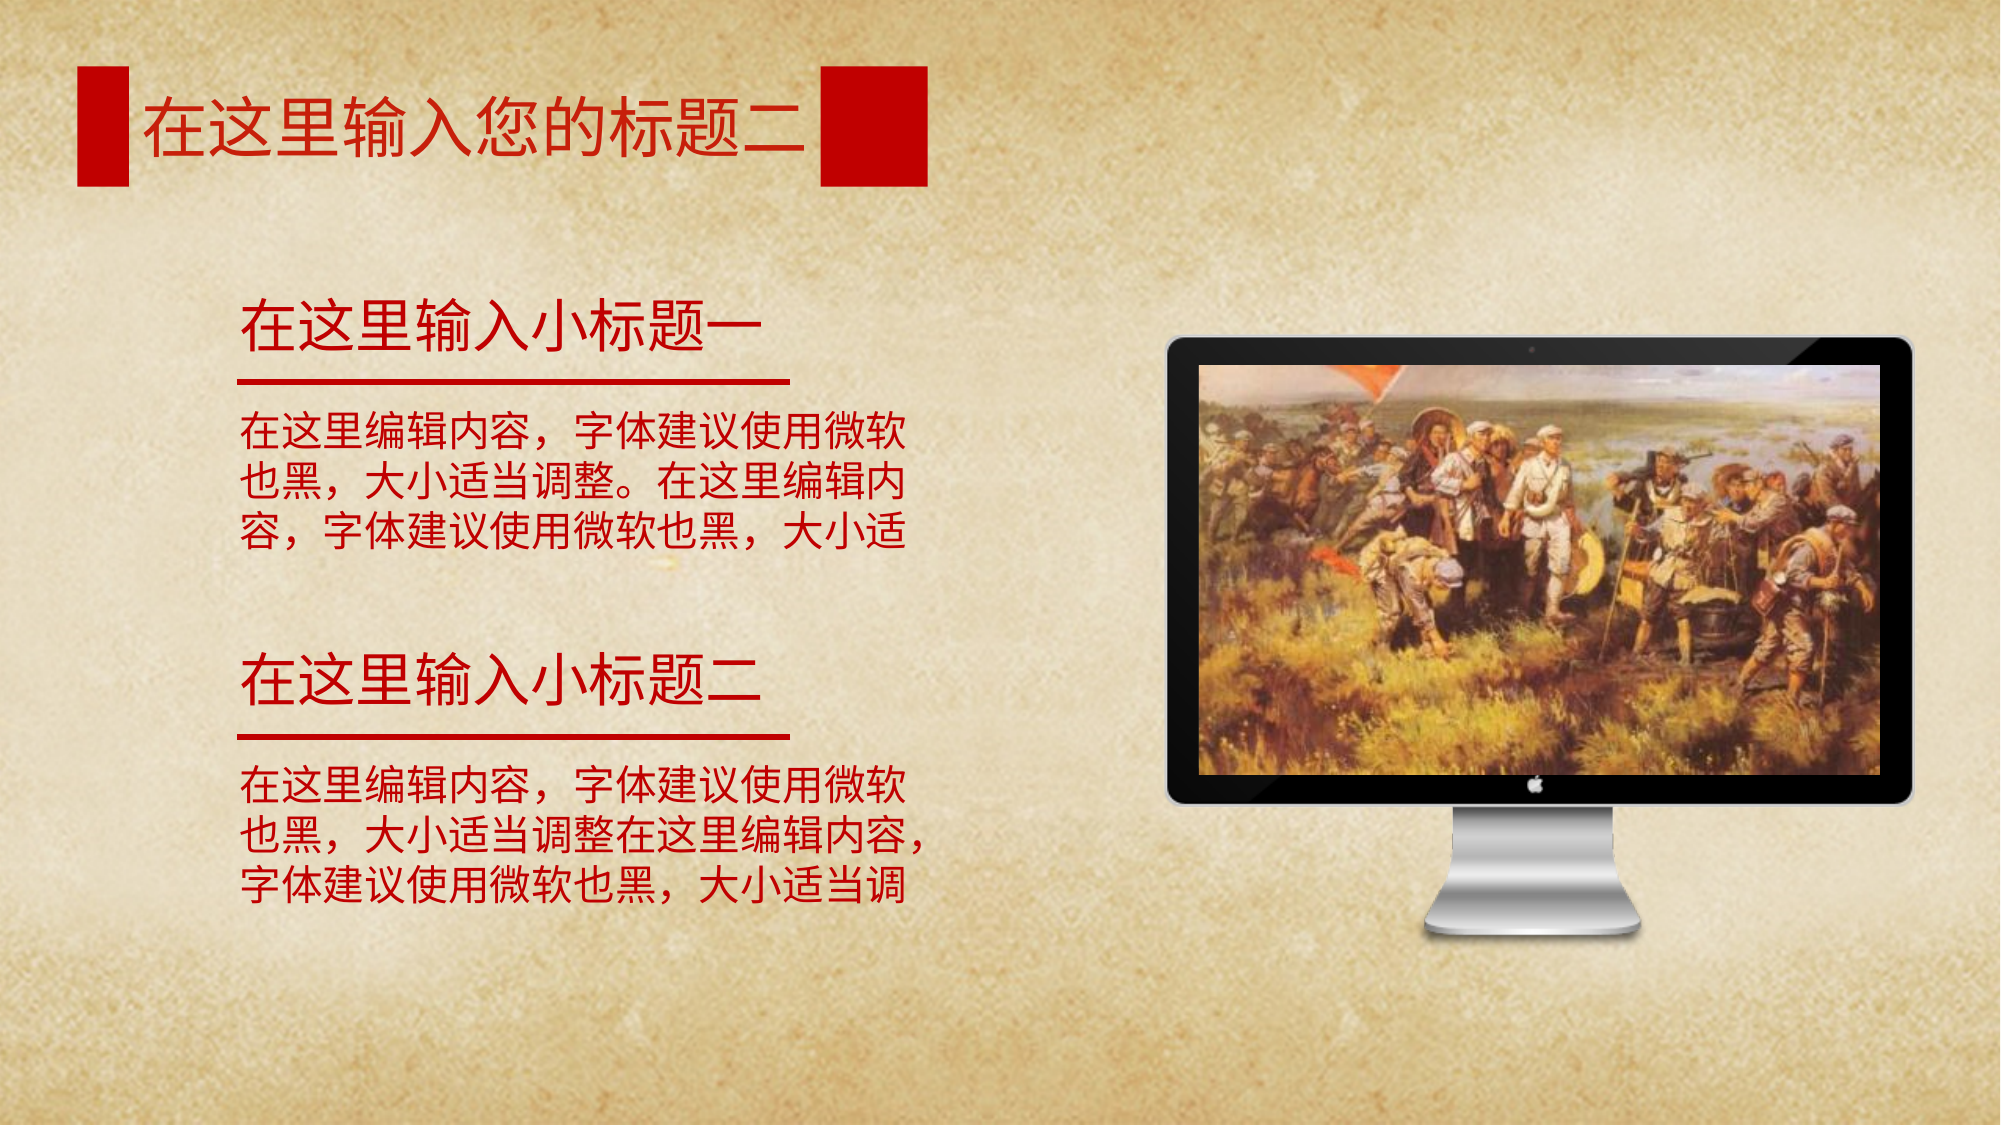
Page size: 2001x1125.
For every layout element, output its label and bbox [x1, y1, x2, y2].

text_box [1141, 244, 1939, 1043]
text_box [224, 635, 928, 919]
text_box [224, 281, 928, 565]
picture [0, 0, 2001, 1125]
text_box [77, 66, 928, 187]
